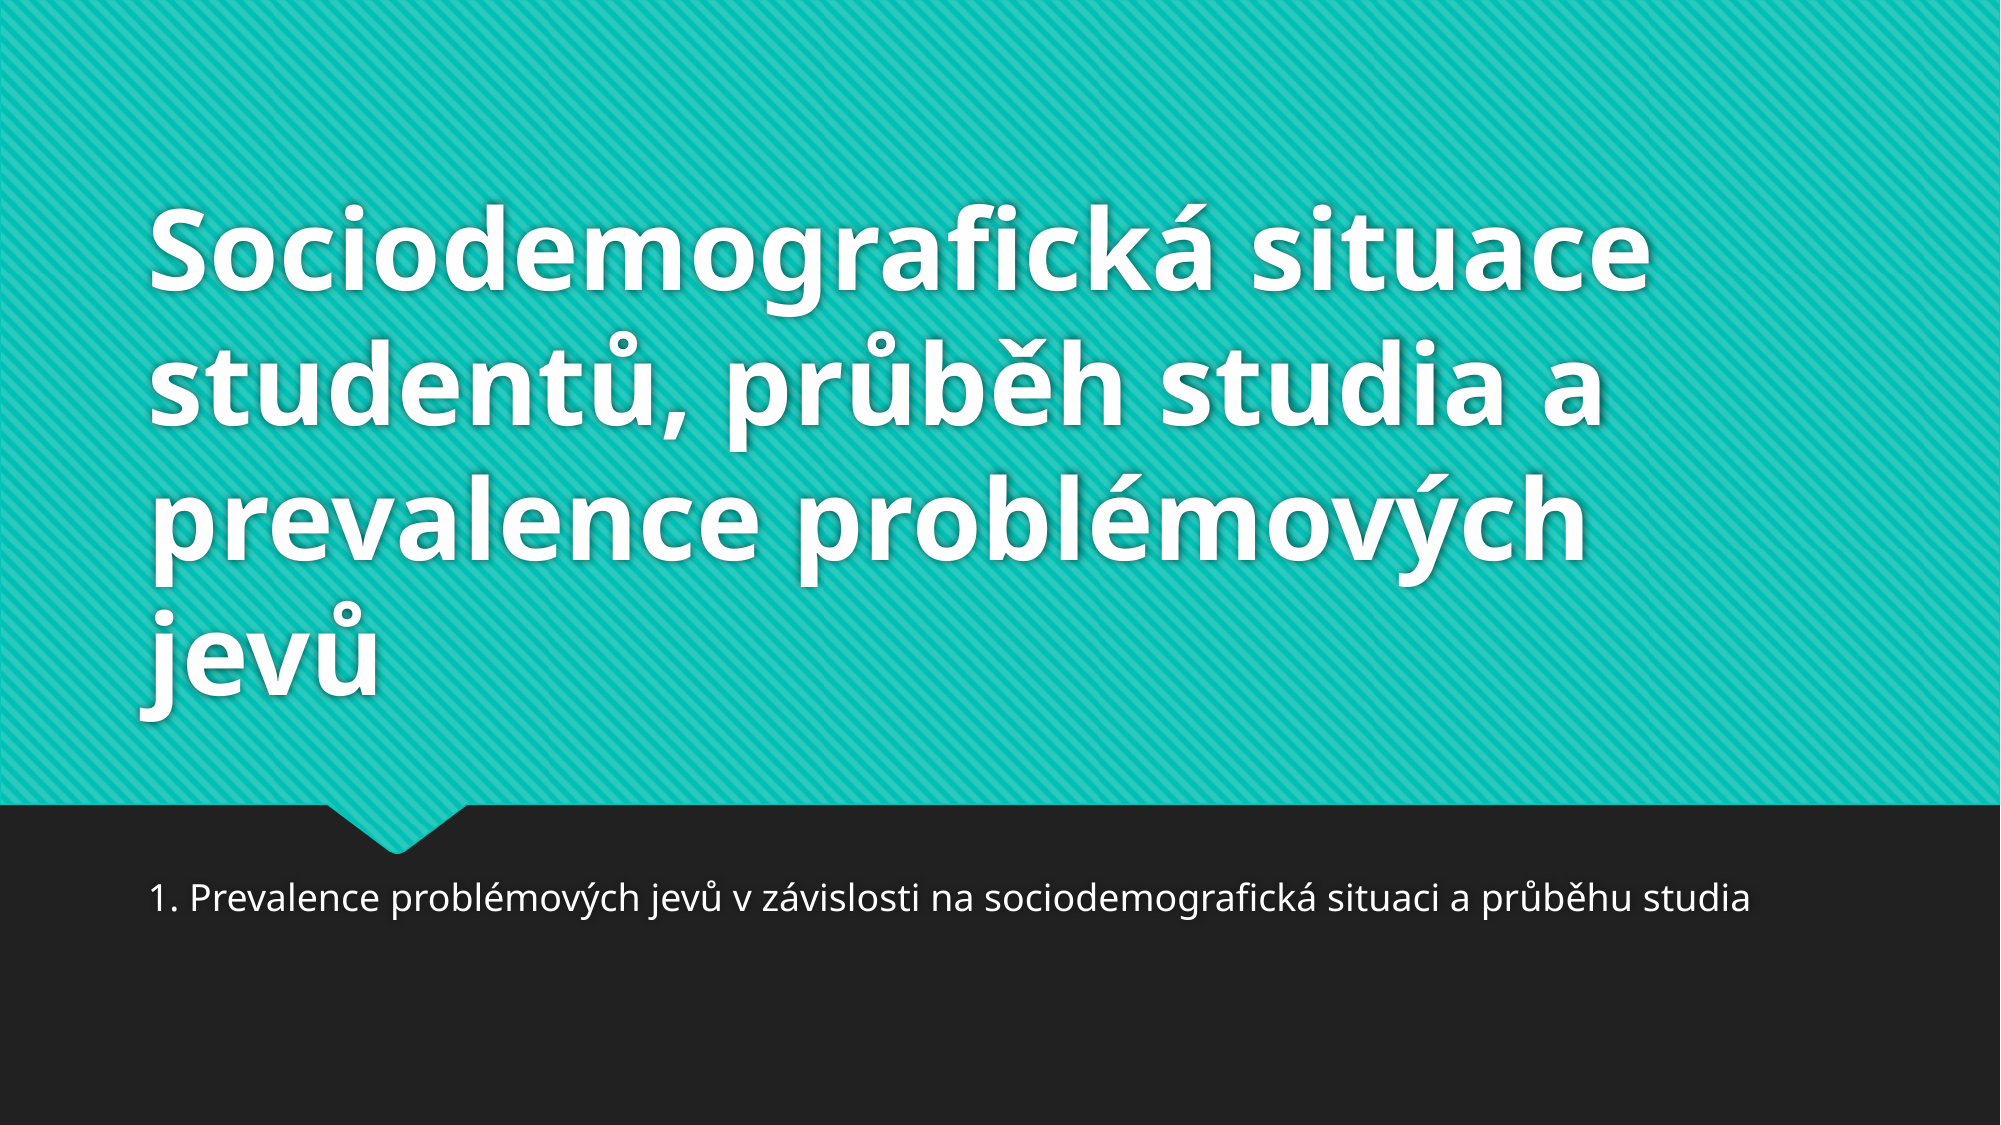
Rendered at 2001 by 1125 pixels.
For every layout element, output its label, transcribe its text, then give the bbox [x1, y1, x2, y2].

title Sociodemografická situace studentů, průběh studia a prevalence problémových jevů [132, 237, 1868, 726]
subtitle 1. Prevalence problémových jevů v závislosti na sociodemografická situaci a průběhu studia [132, 866, 1868, 938]
